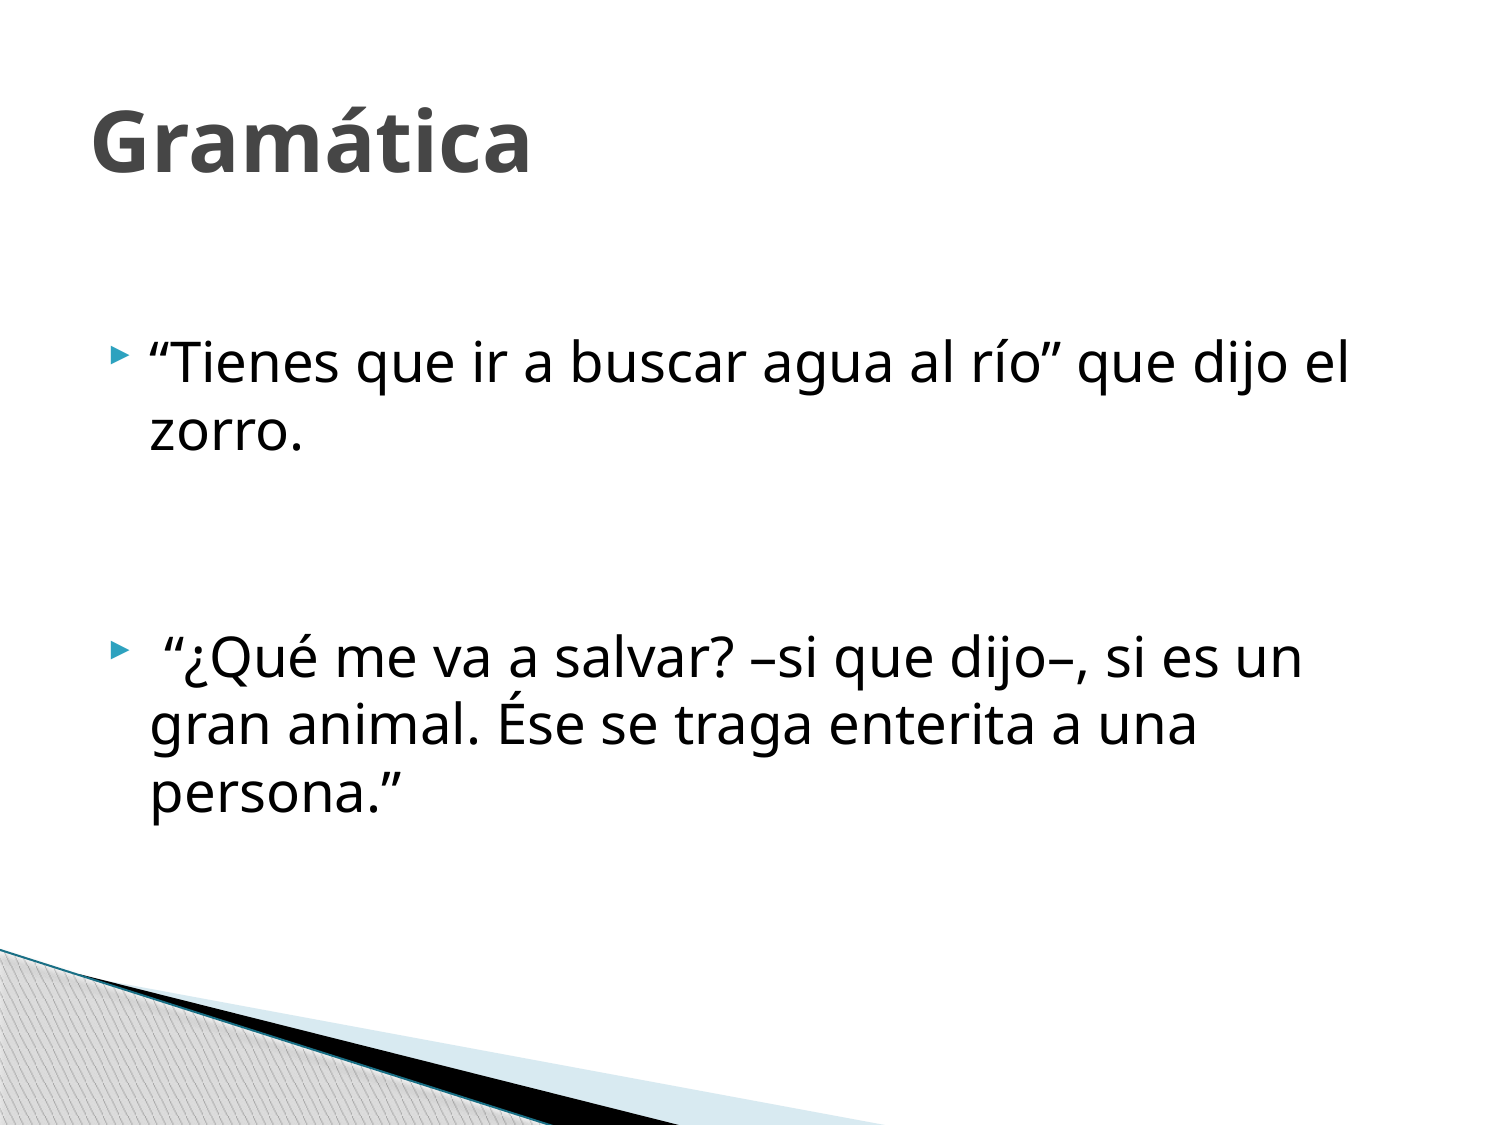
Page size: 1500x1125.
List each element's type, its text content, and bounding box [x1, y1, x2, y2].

list “Tienes que ir a buscar agua al río” que dijo el zorro. “¿Qué me va a salvar? –si que dijo–, si es un gran animal. Ése se traga enterita a una persona.” [75, 243, 1425, 986]
title Gramática [75, 45, 1425, 233]
